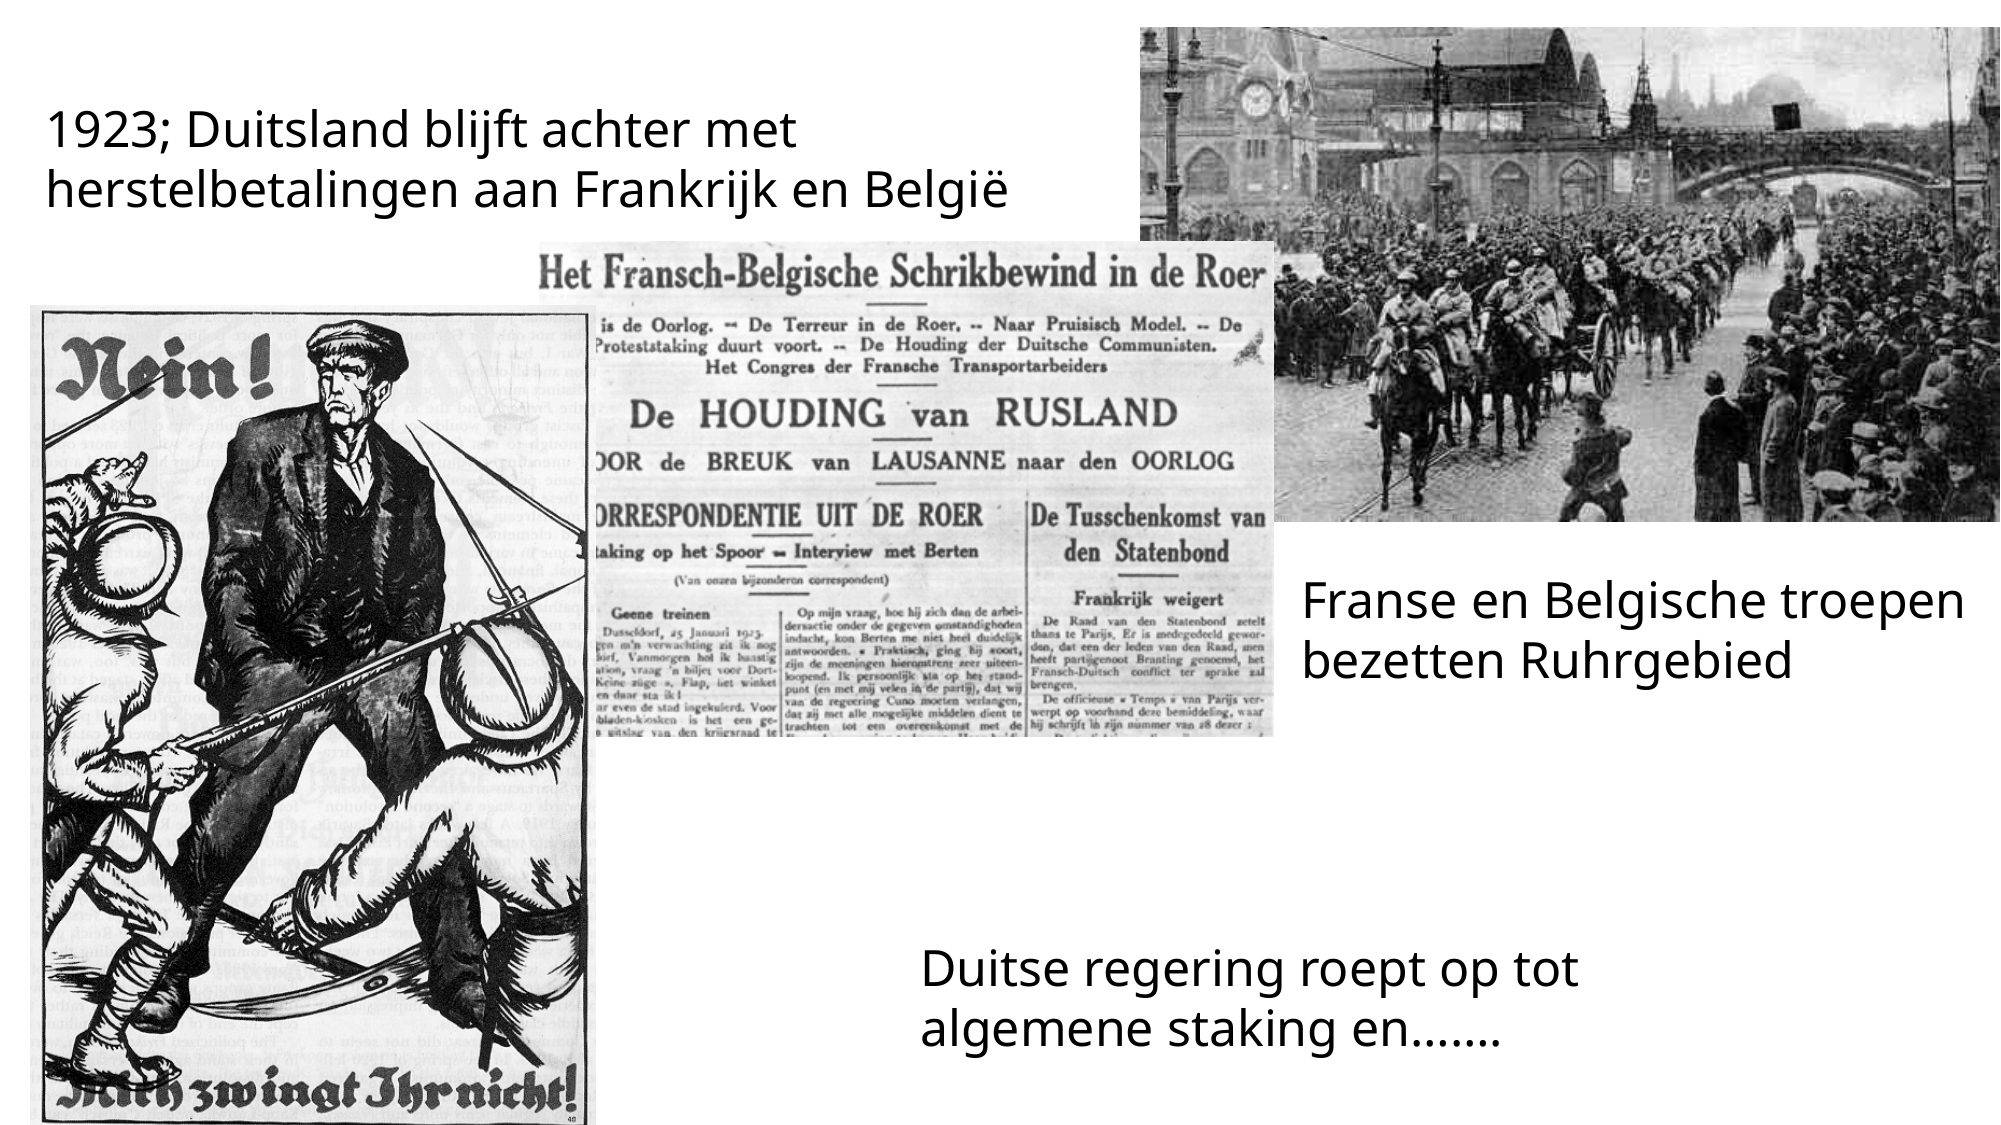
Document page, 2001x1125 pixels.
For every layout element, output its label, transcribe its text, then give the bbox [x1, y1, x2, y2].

text_box Franse en Belgische troepen bezetten Ruhrgebied [1286, 561, 2000, 696]
text_box 1923; Duitsland blijft achter met herstelbetalingen aan Frankrijk en België [30, 90, 1048, 225]
picture [30, 27, 2000, 1125]
text_box Duitse regering roept op tot algemene staking en……. [905, 928, 1668, 1064]
